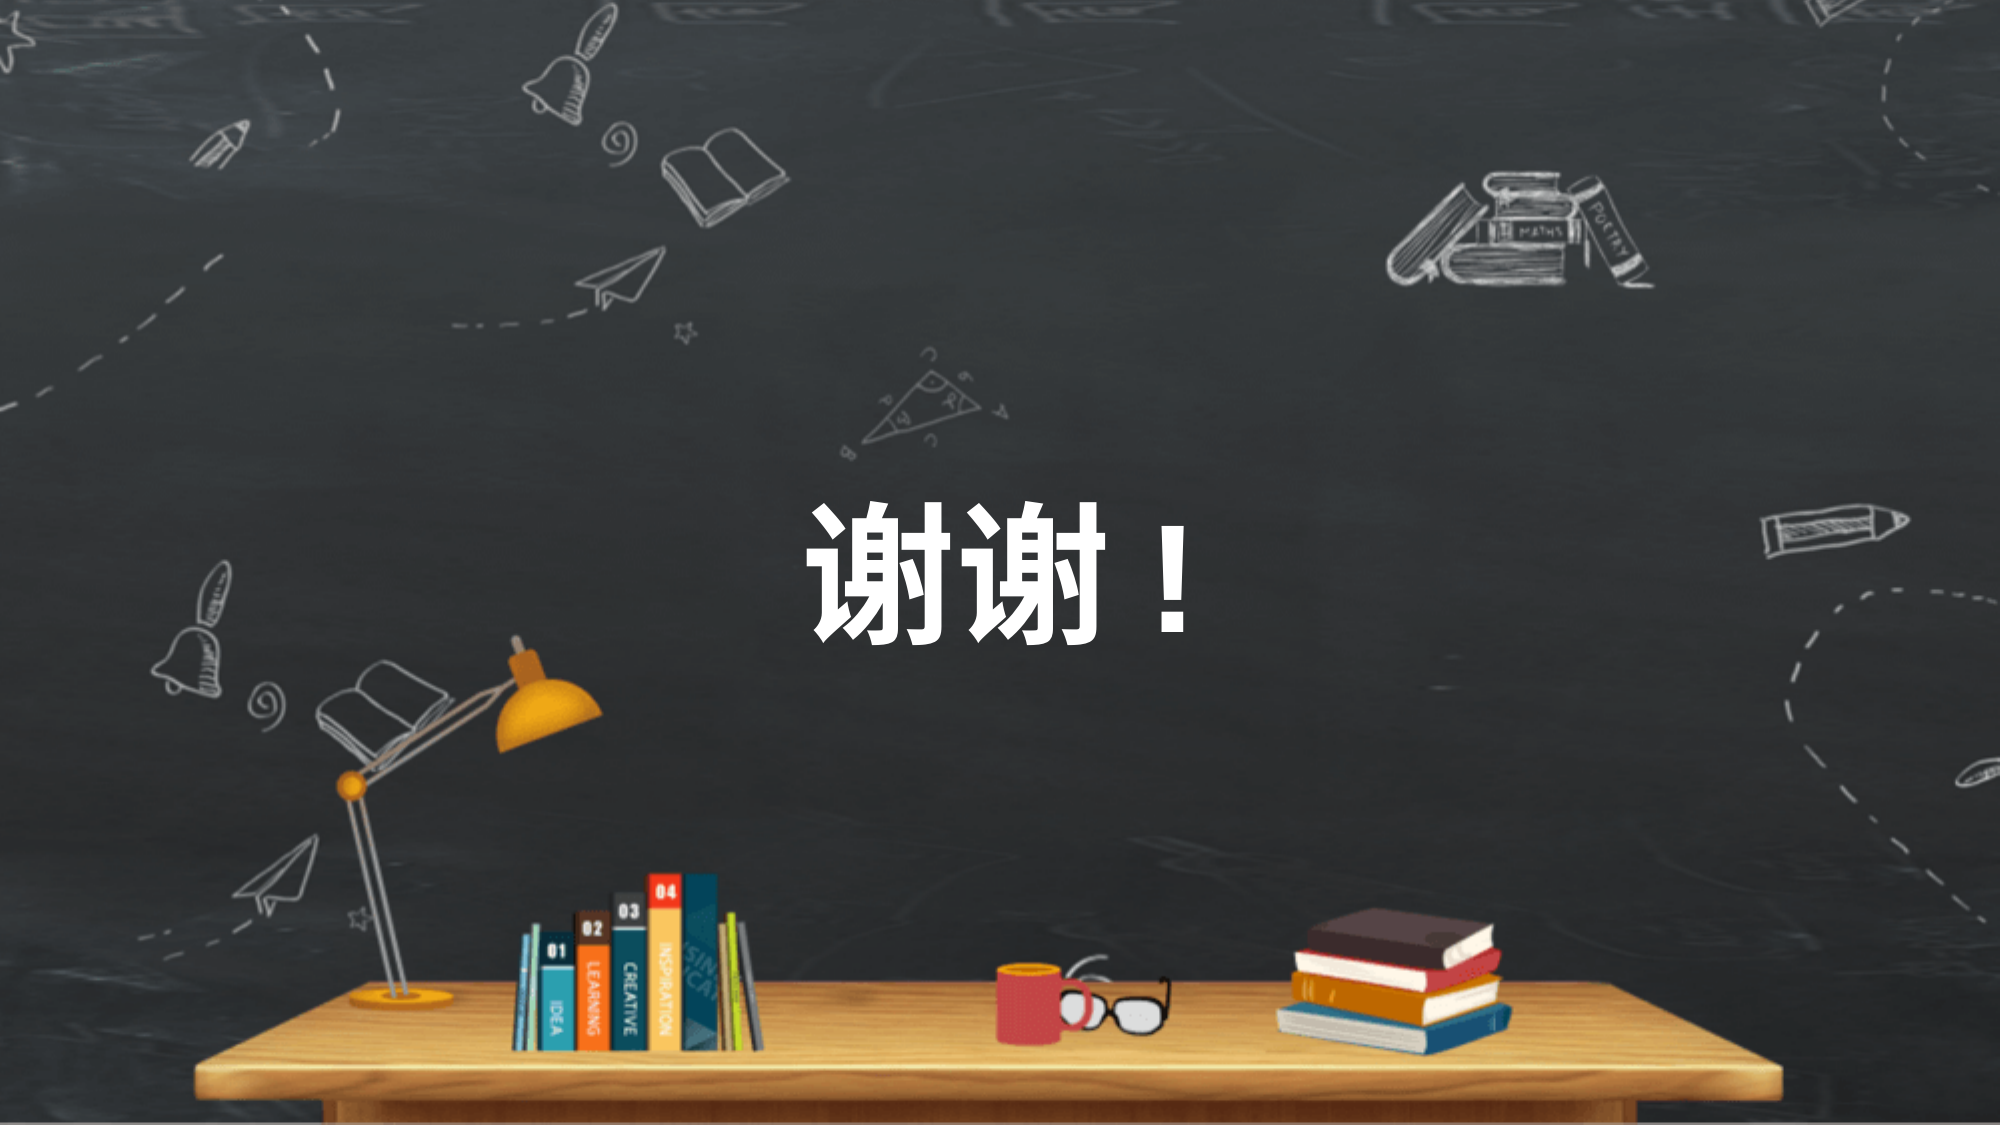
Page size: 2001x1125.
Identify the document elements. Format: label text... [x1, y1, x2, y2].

picture [0, 0, 2000, 1125]
text_box 谢谢! [271, 478, 1730, 855]
